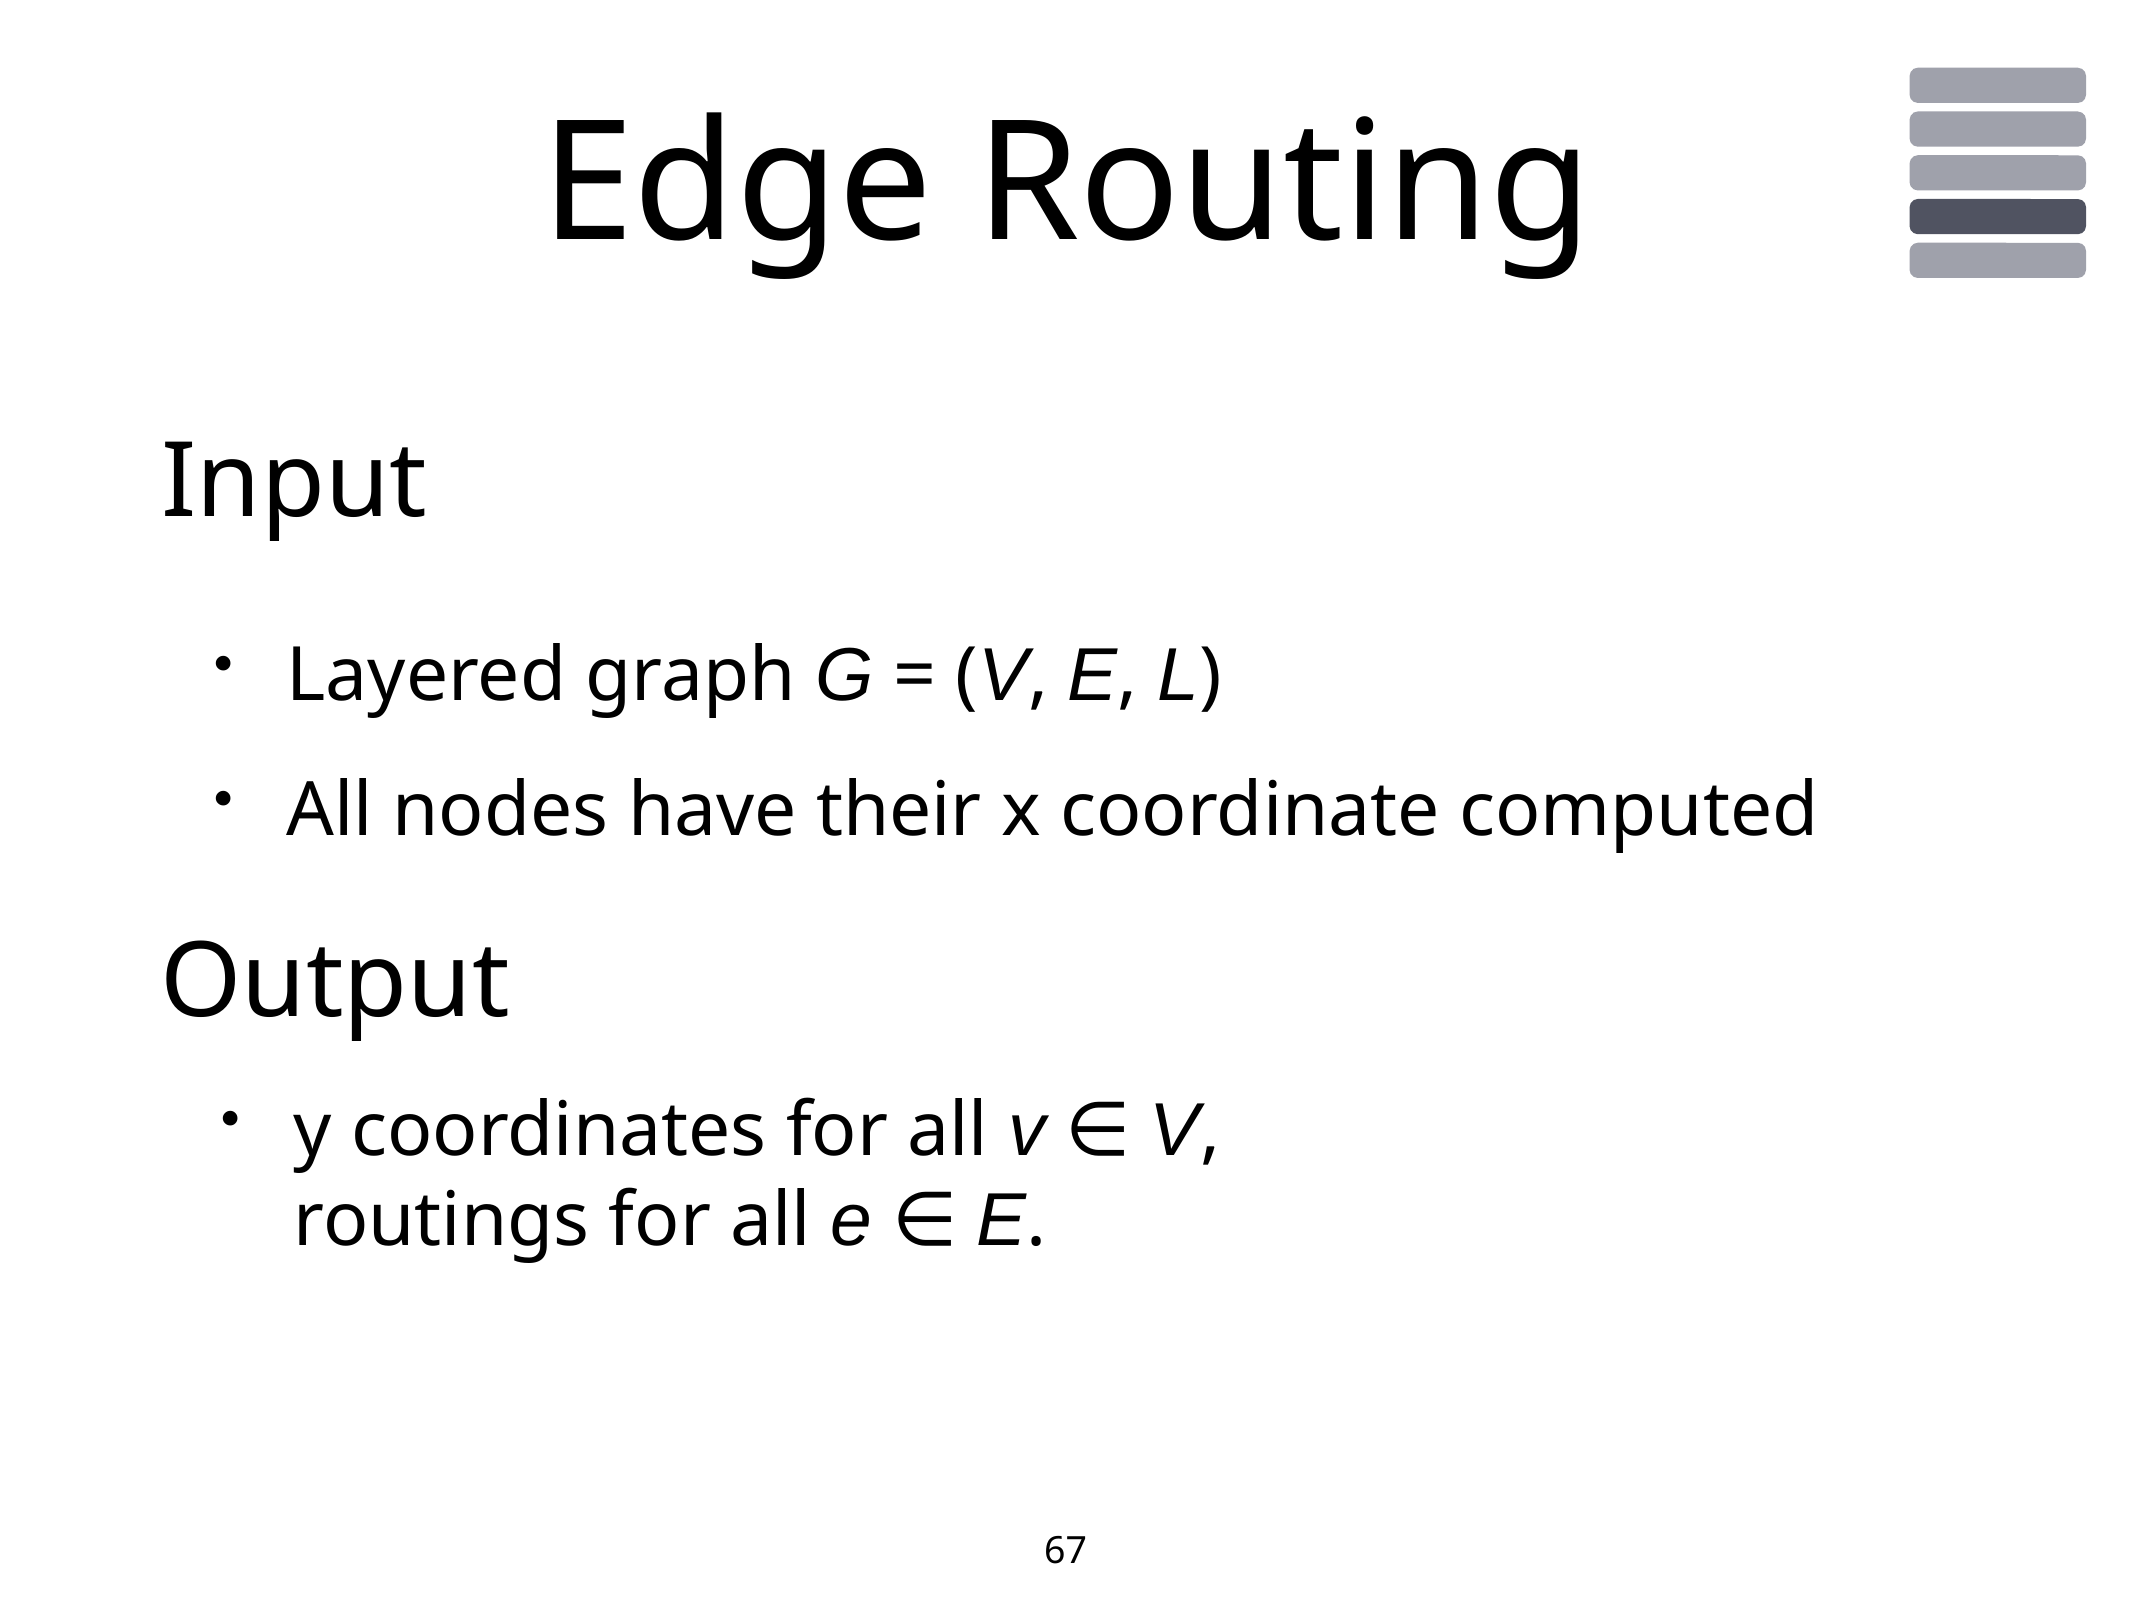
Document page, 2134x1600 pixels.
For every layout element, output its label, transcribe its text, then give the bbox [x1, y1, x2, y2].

text_box Output [152, 904, 519, 1046]
title Edge Routing [155, 0, 1978, 351]
text_box Input [153, 404, 436, 546]
text_box y coordinates for all v ∈ V, routings for all e ∈ E. [212, 1071, 1229, 1269]
slide_number 67 [1034, 1517, 1097, 1581]
text_box Layered graph G = (V, E, L) All nodes have their x coordinate computed [205, 571, 1828, 859]
